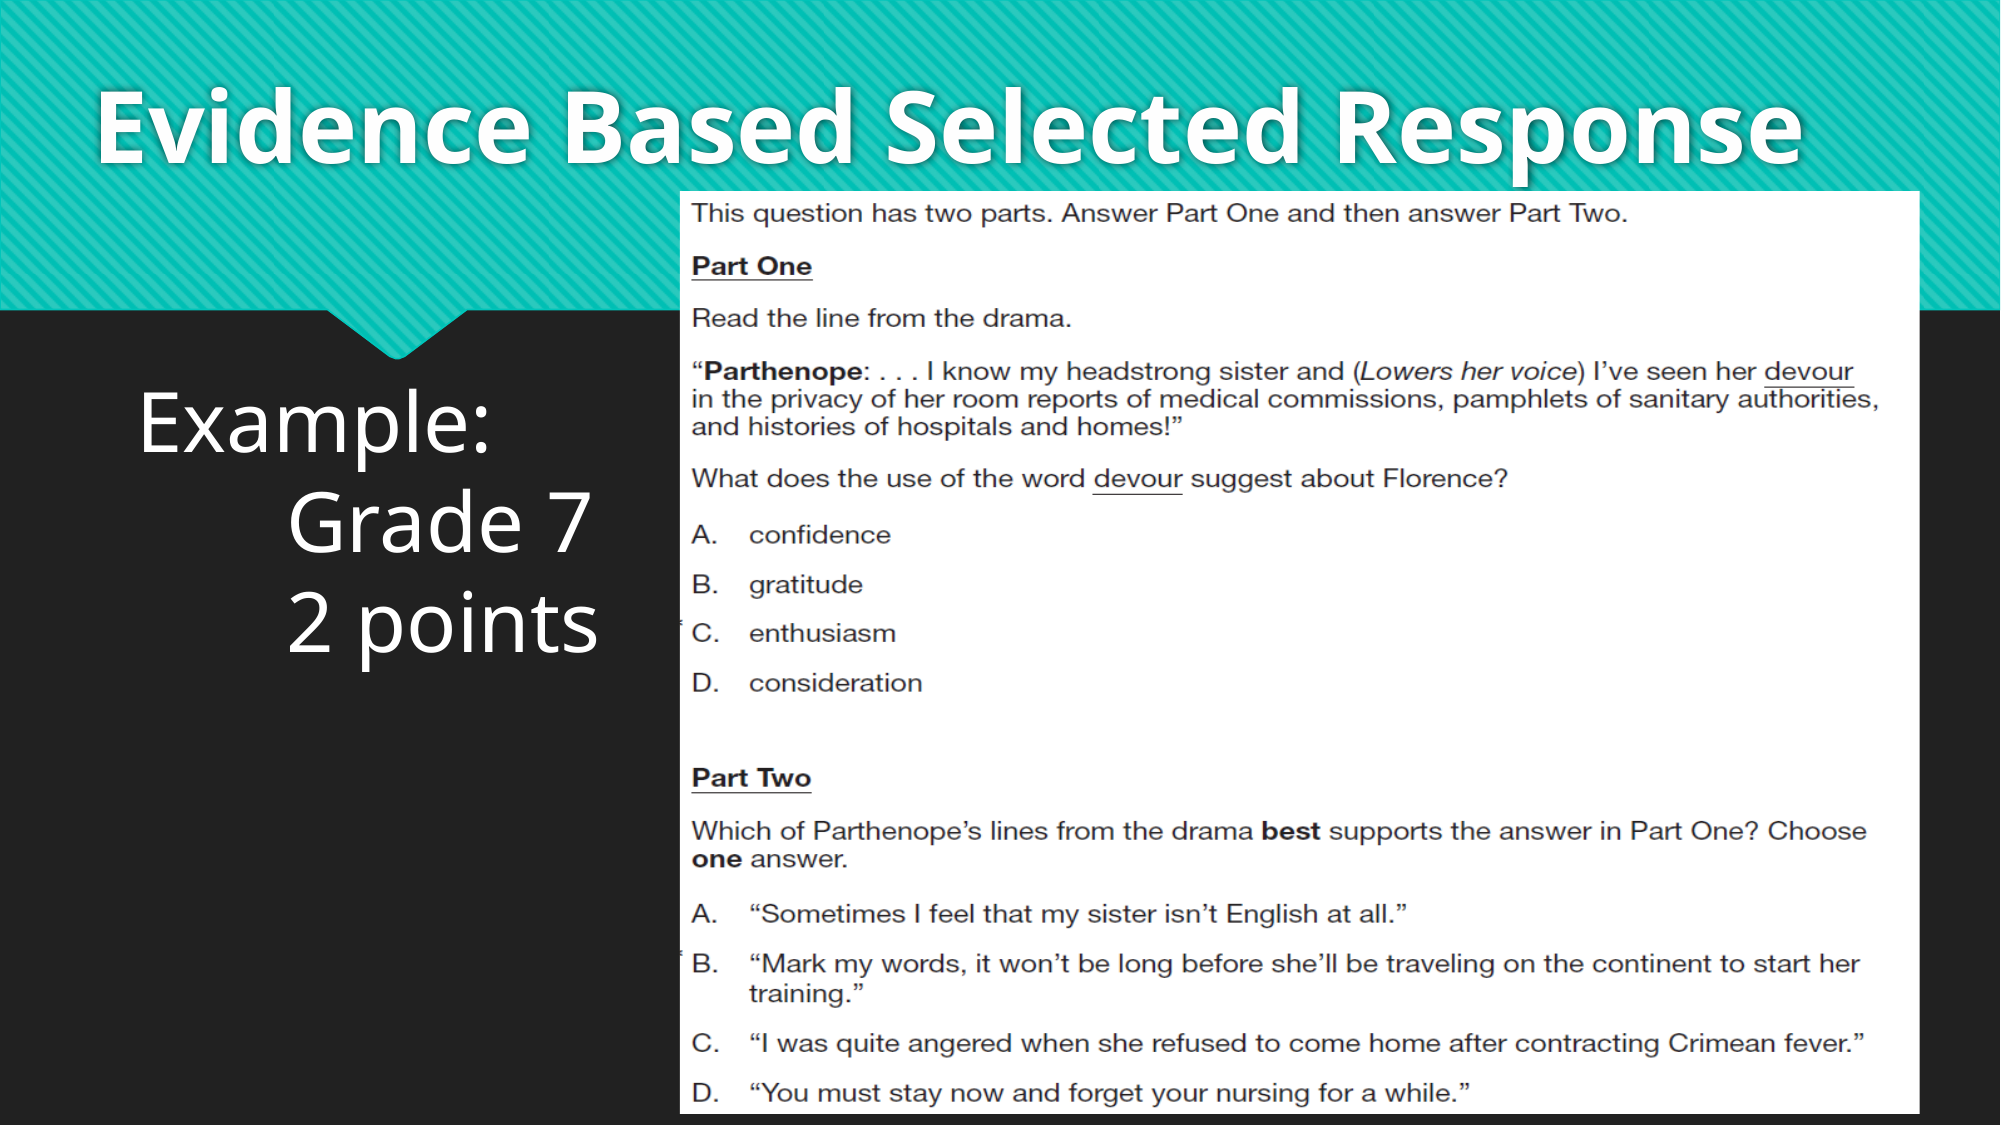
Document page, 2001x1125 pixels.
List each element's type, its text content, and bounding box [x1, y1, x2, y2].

picture [679, 191, 1920, 1114]
text_box Example: Grade 7 2 points [121, 362, 679, 677]
title Evidence Based Selected Response [77, 32, 1859, 192]
